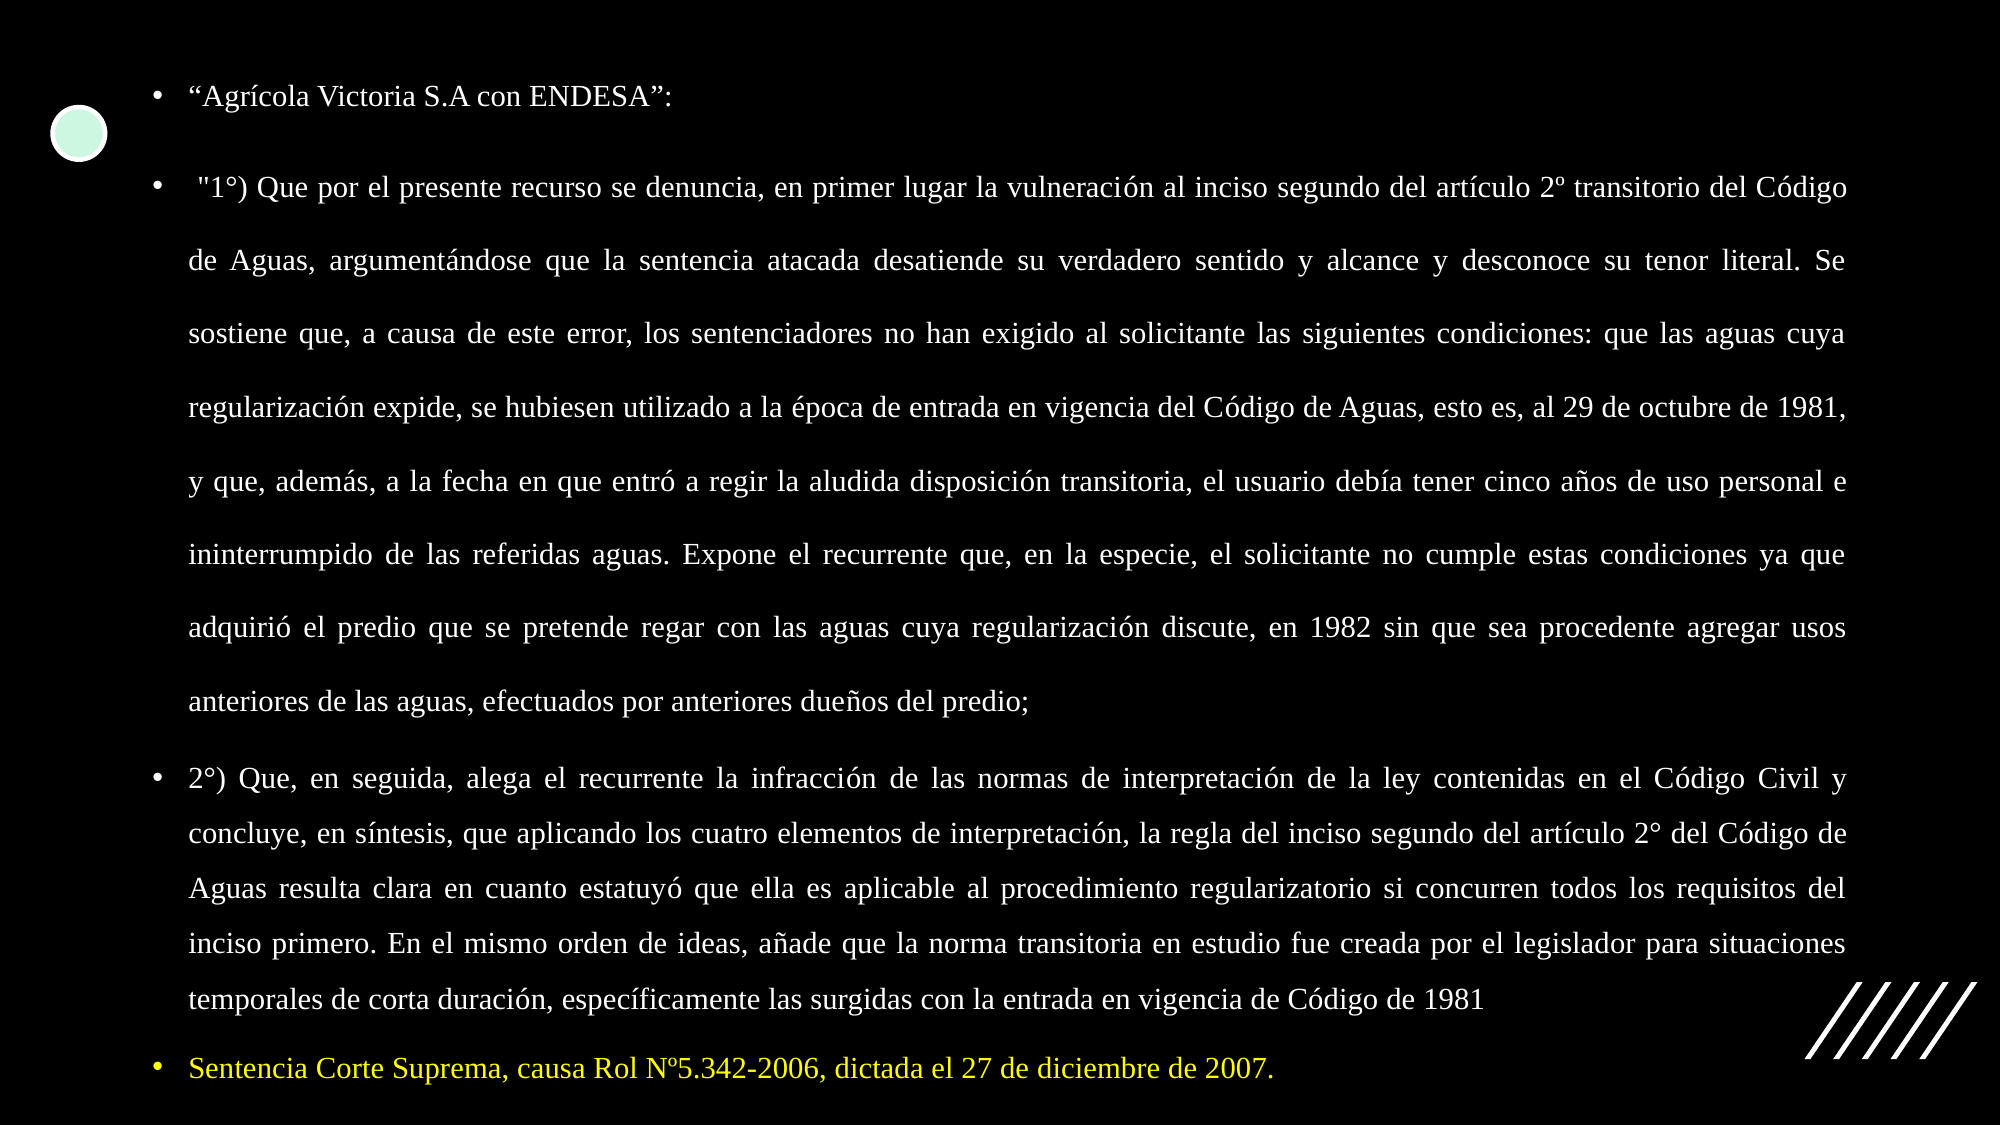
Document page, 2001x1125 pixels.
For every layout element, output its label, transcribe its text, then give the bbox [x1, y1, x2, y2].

list “Agrícola Victoria S.A con ENDESA”: "1°) Que por el presente recurso se denuncia, en primer lugar la vulneración al inciso segundo del artículo 2º transitorio del Código de Aguas, argumentándose que la sentencia atacada desatiende su verdadero sentido y alcance y desconoce su tenor literal. Se sostiene que, a causa de este error, los sentenciadores no han exigido al solicitante las siguientes condiciones: que las aguas cuya regularización expide, se hubiesen utilizado a la época de entrada en vigencia del Código de Aguas, esto es, al 29 de octubre de 1981, y que, además, a la fecha en que entró a regir la aludida disposición transitoria, el usuario debía tener cinco años de uso personal e ininterrumpido de las referidas aguas. Expone el recurrente que, en la especie, el solicitante no cumple estas condiciones ya que adquirió el predio que se pretende regar con las aguas cuya regularización discute, en 1982 sin que sea procedente agregar usos anteriores de las aguas, efectuados por anteriores dueños del predio; 2°) Que, en seguida, alega el recurrente la infracción de las normas de interpretación de la ley contenidas en el Código Civil y concluye, en síntesis, que aplicando los cuatro elementos de interpretación, la regla del inciso segundo del artículo 2° del Código de Aguas resulta clara en cuanto estatuyó que ella es aplicable al procedimiento regularizatorio si concurren todos los requisitos del inciso primero. En el mismo orden de ideas, añade que la norma transitoria en estudio fue creada por el legislador para situaciones temporales de corta duración, específicamente las surgidas con la entrada en vigencia de Código de 1981 Sentencia Corte Suprema, causa Rol Nº5.342-2006, dictada el 27 de diciembre de 2007. [137, 32, 1863, 1100]
